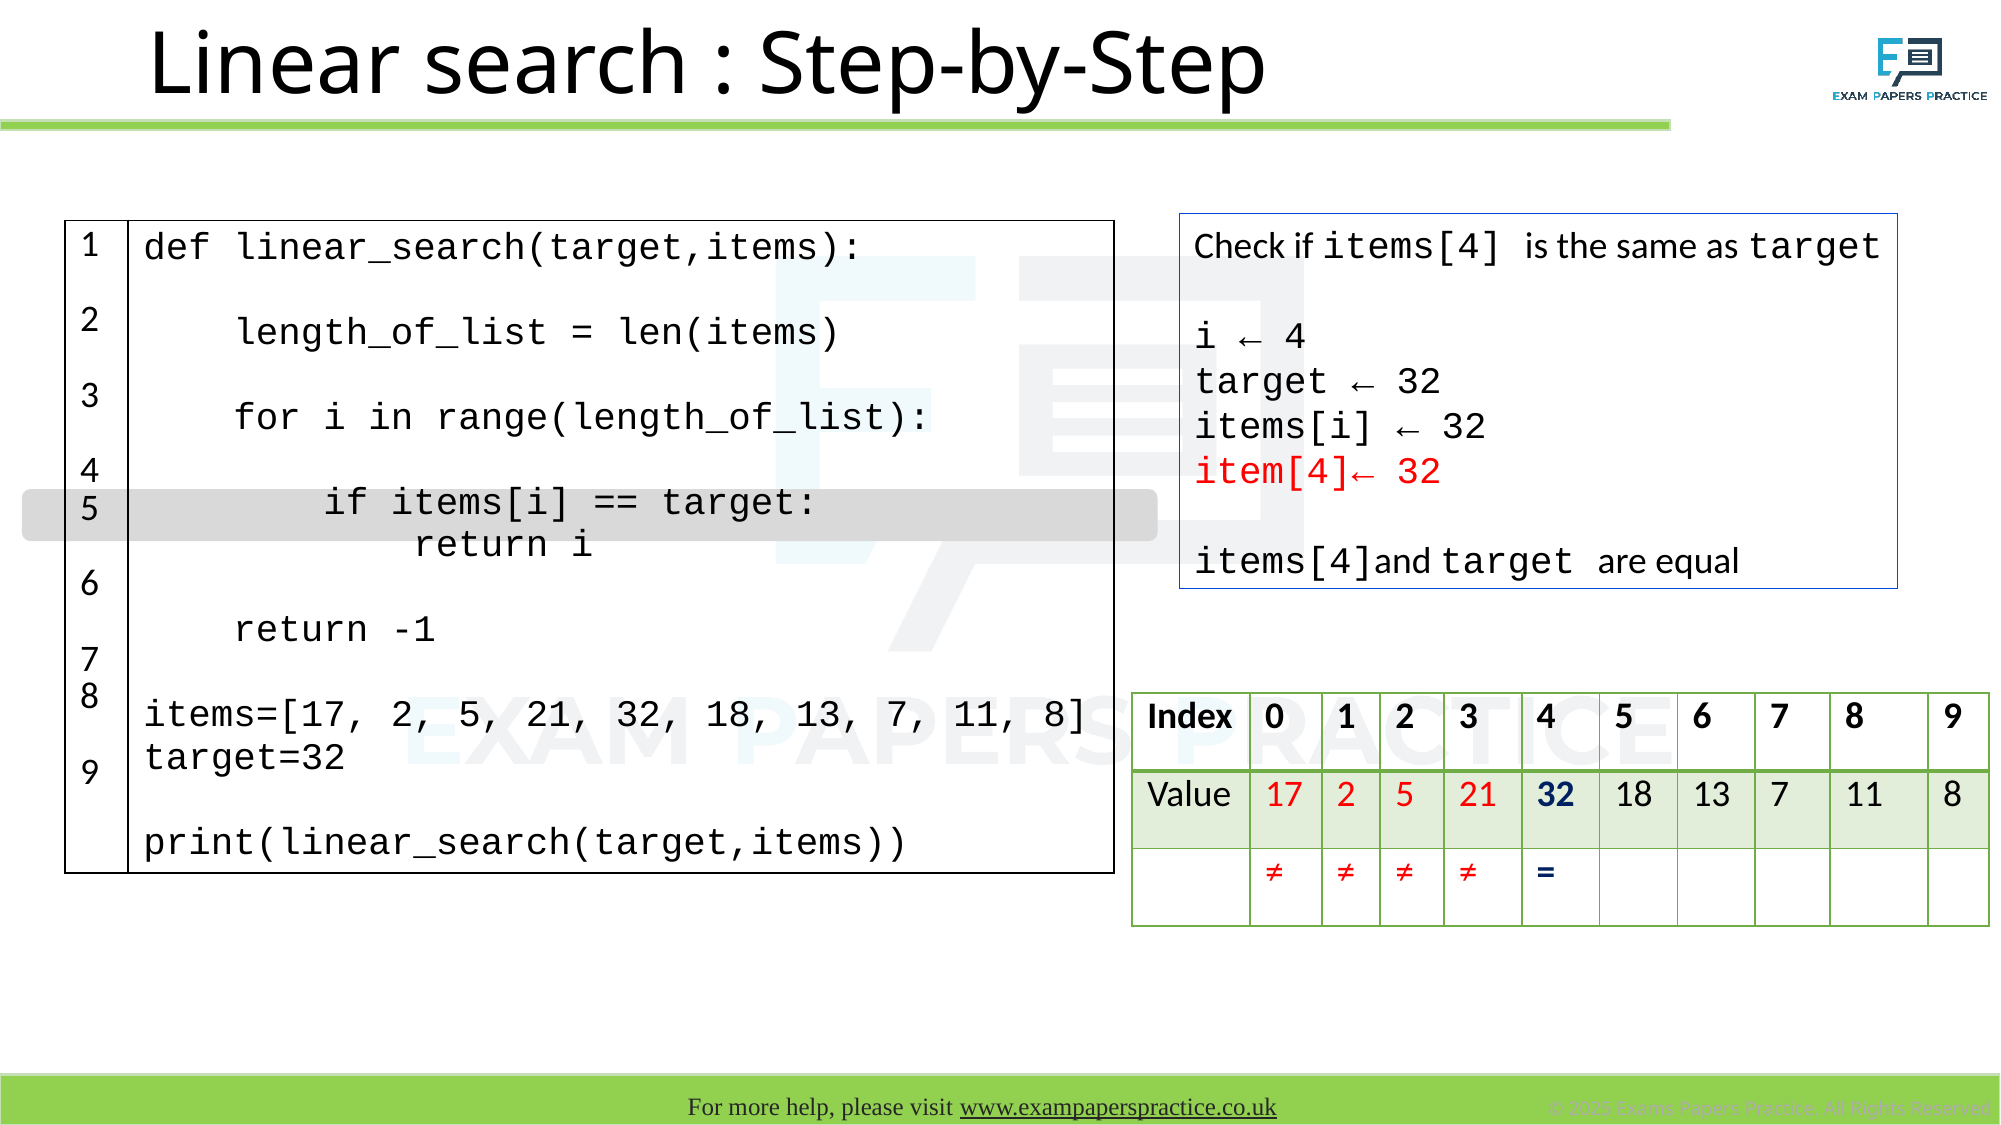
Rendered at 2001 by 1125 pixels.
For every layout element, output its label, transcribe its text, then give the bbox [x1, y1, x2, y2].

table_header 3 [1445, 694, 1521, 769]
title Linear search : Step-by-Step [132, 11, 1858, 121]
text_box [1115, 488, 1159, 543]
table_header 4 [1523, 694, 1599, 769]
table_cell Value [1133, 773, 1249, 848]
table_cell 11 [1831, 773, 1927, 848]
table_header 9 [1929, 694, 1988, 769]
table_header 1 [1323, 694, 1379, 769]
table_cell 5 [1381, 773, 1443, 848]
table_header 5 [1600, 694, 1677, 769]
table_header 0 [1251, 694, 1321, 769]
table_header 6 [1678, 694, 1754, 769]
table_header def linear_search(target,items): length_of_list = len(items) for i in range(length_of_list): if items[i] == target: return i return -1 items=[17, 2, 5, 21, 32, 18, 13, 7, 11, 8] target=32 print(linear_search(target,items)) [129, 221, 1113, 872]
text_box Check if items[4] is the same as target i ← 4 target ← 32 items[i] ← 32 item[4]← 32 items[4]and target are equal [1179, 213, 1898, 589]
table_cell [1133, 849, 1249, 925]
table_header Index [1133, 694, 1249, 769]
text_box [20, 488, 64, 543]
table_cell 18 [1600, 773, 1677, 848]
table_cell ≠ [1381, 849, 1443, 925]
table_header 8 [1831, 694, 1927, 769]
table_cell ≠ [1323, 849, 1379, 925]
table_cell = [1523, 849, 1599, 925]
table_header 2 [1381, 694, 1443, 769]
table_cell [1678, 849, 1754, 925]
table_cell 7 [1756, 773, 1829, 848]
table_cell 8 [1929, 773, 1988, 848]
table_header 1 2 3 4 5 6 7 8 9 [66, 221, 127, 872]
table_cell ≠ [1445, 849, 1521, 925]
table_cell [1831, 849, 1927, 925]
table_cell 13 [1678, 773, 1754, 848]
table_cell 2 [1323, 773, 1379, 848]
table_cell 17 [1251, 773, 1321, 848]
table_cell [1756, 849, 1829, 925]
table_cell 32 [1523, 773, 1599, 848]
table_cell [1600, 849, 1677, 925]
table_cell ≠ [1251, 849, 1321, 925]
table_header 7 [1756, 694, 1829, 769]
table_cell [1929, 849, 1988, 925]
table_cell 21 [1445, 773, 1521, 848]
